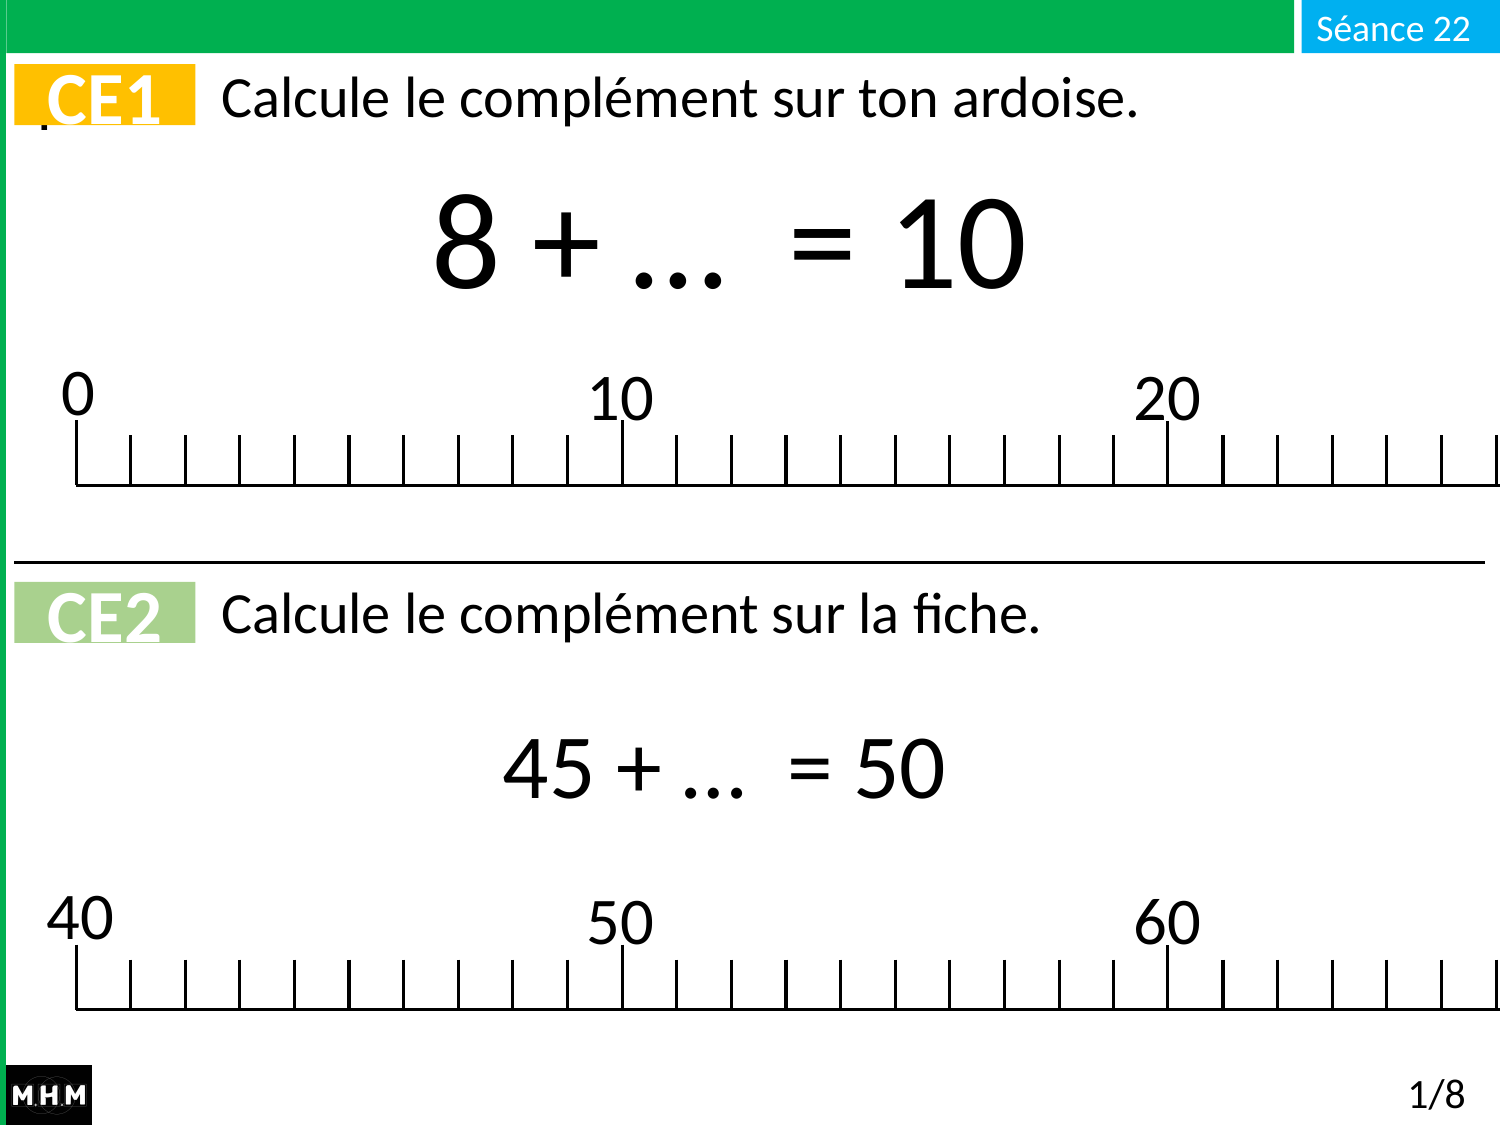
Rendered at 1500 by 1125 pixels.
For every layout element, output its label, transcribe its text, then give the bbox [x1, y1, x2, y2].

text_box 8 + … = 10 [385, 143, 1321, 323]
picture [6, 1065, 92, 1125]
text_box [31, 865, 1500, 1011]
text_box CE2 [13, 581, 196, 644]
text_box CE1 [13, 63, 196, 126]
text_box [46, 341, 1500, 487]
text_box 45 + … = 50 [458, 699, 971, 824]
list 1/8 [1373, 1064, 1500, 1125]
title Calcule le complément sur ton ardoise. [206, 54, 1500, 144]
text_box Calcule le complément sur la fiche. [206, 570, 1500, 659]
